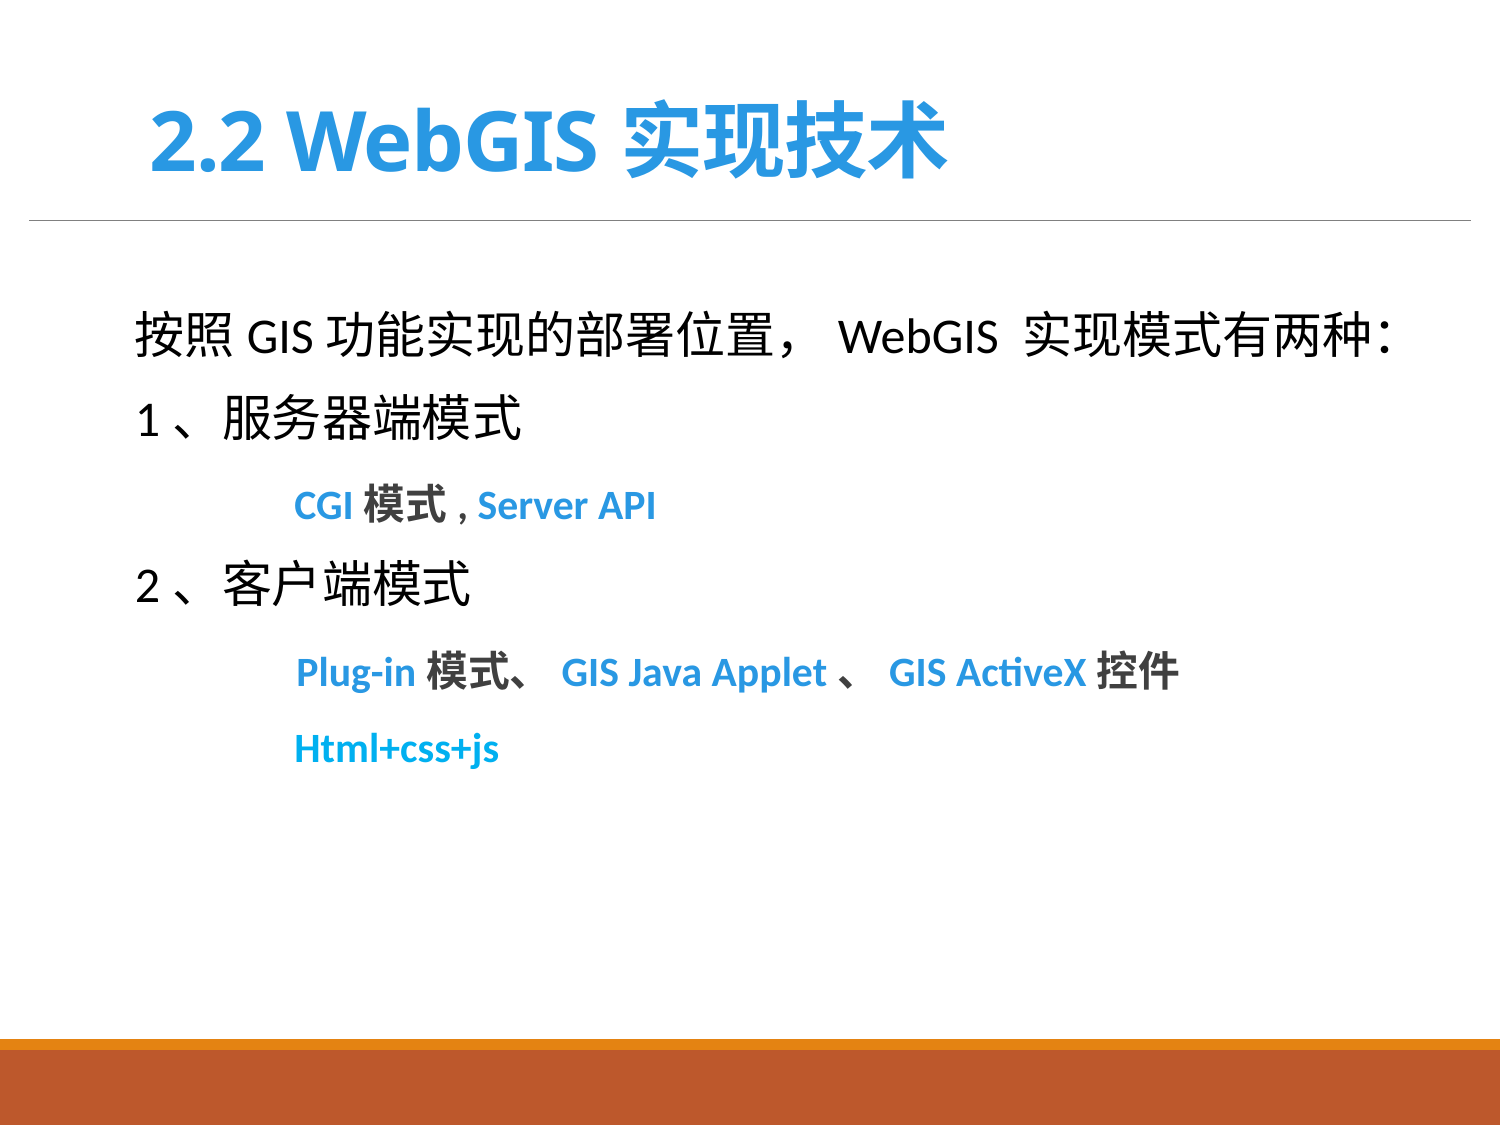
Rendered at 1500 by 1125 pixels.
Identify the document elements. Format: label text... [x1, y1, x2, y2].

list 按照GIS功能实现的部署位置，WebGIS 实现模式有两种： 1、服务器端模式 CGI模式, Server API 2、客户端模式 Plug-in模式、GIS Java Applet、GIS ActiveX控件 Html+css+js [134, 302, 1400, 787]
title 2.2 WebGIS实现技术 [134, 47, 1373, 197]
